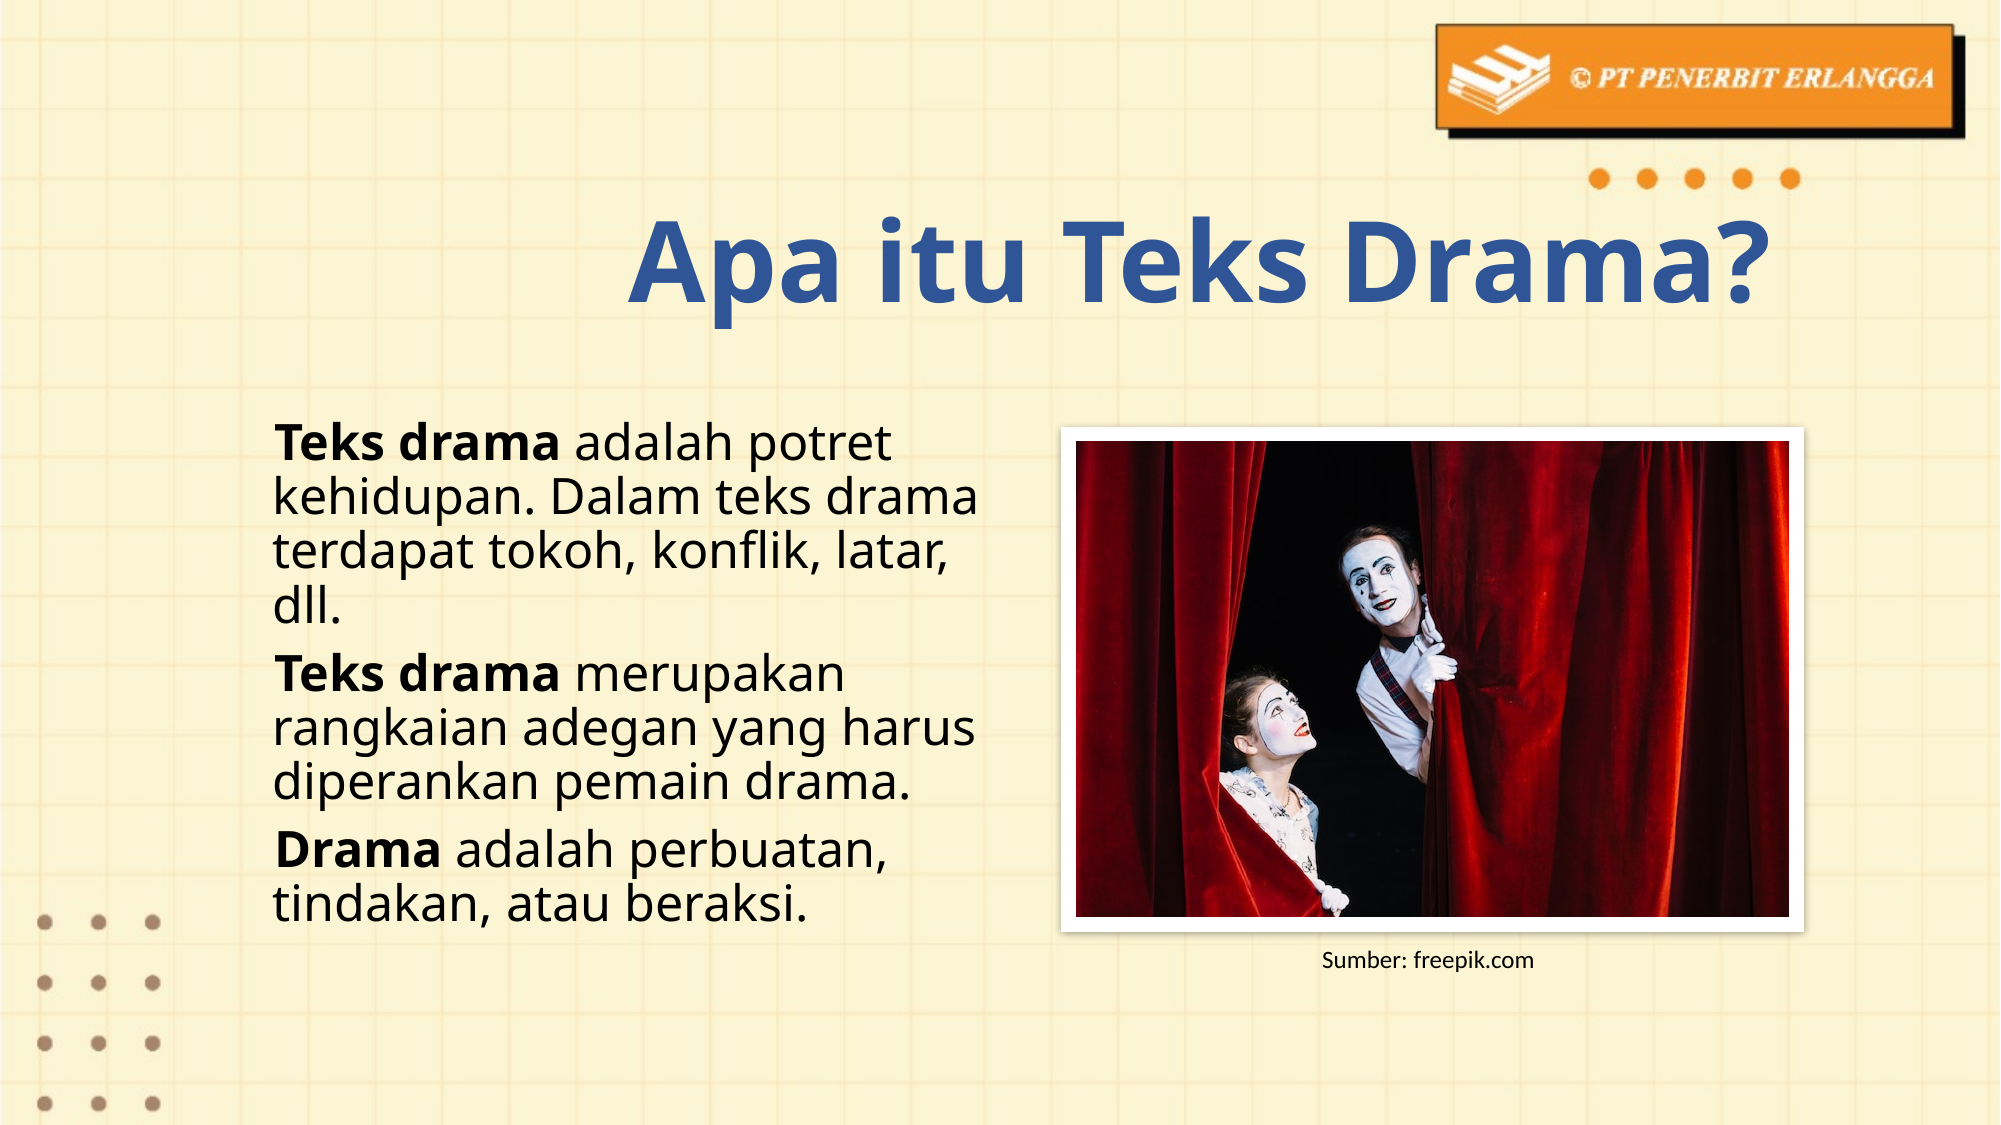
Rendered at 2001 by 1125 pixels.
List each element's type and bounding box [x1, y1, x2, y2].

list [1075, 441, 1790, 917]
picture [0, 0, 2000, 1125]
